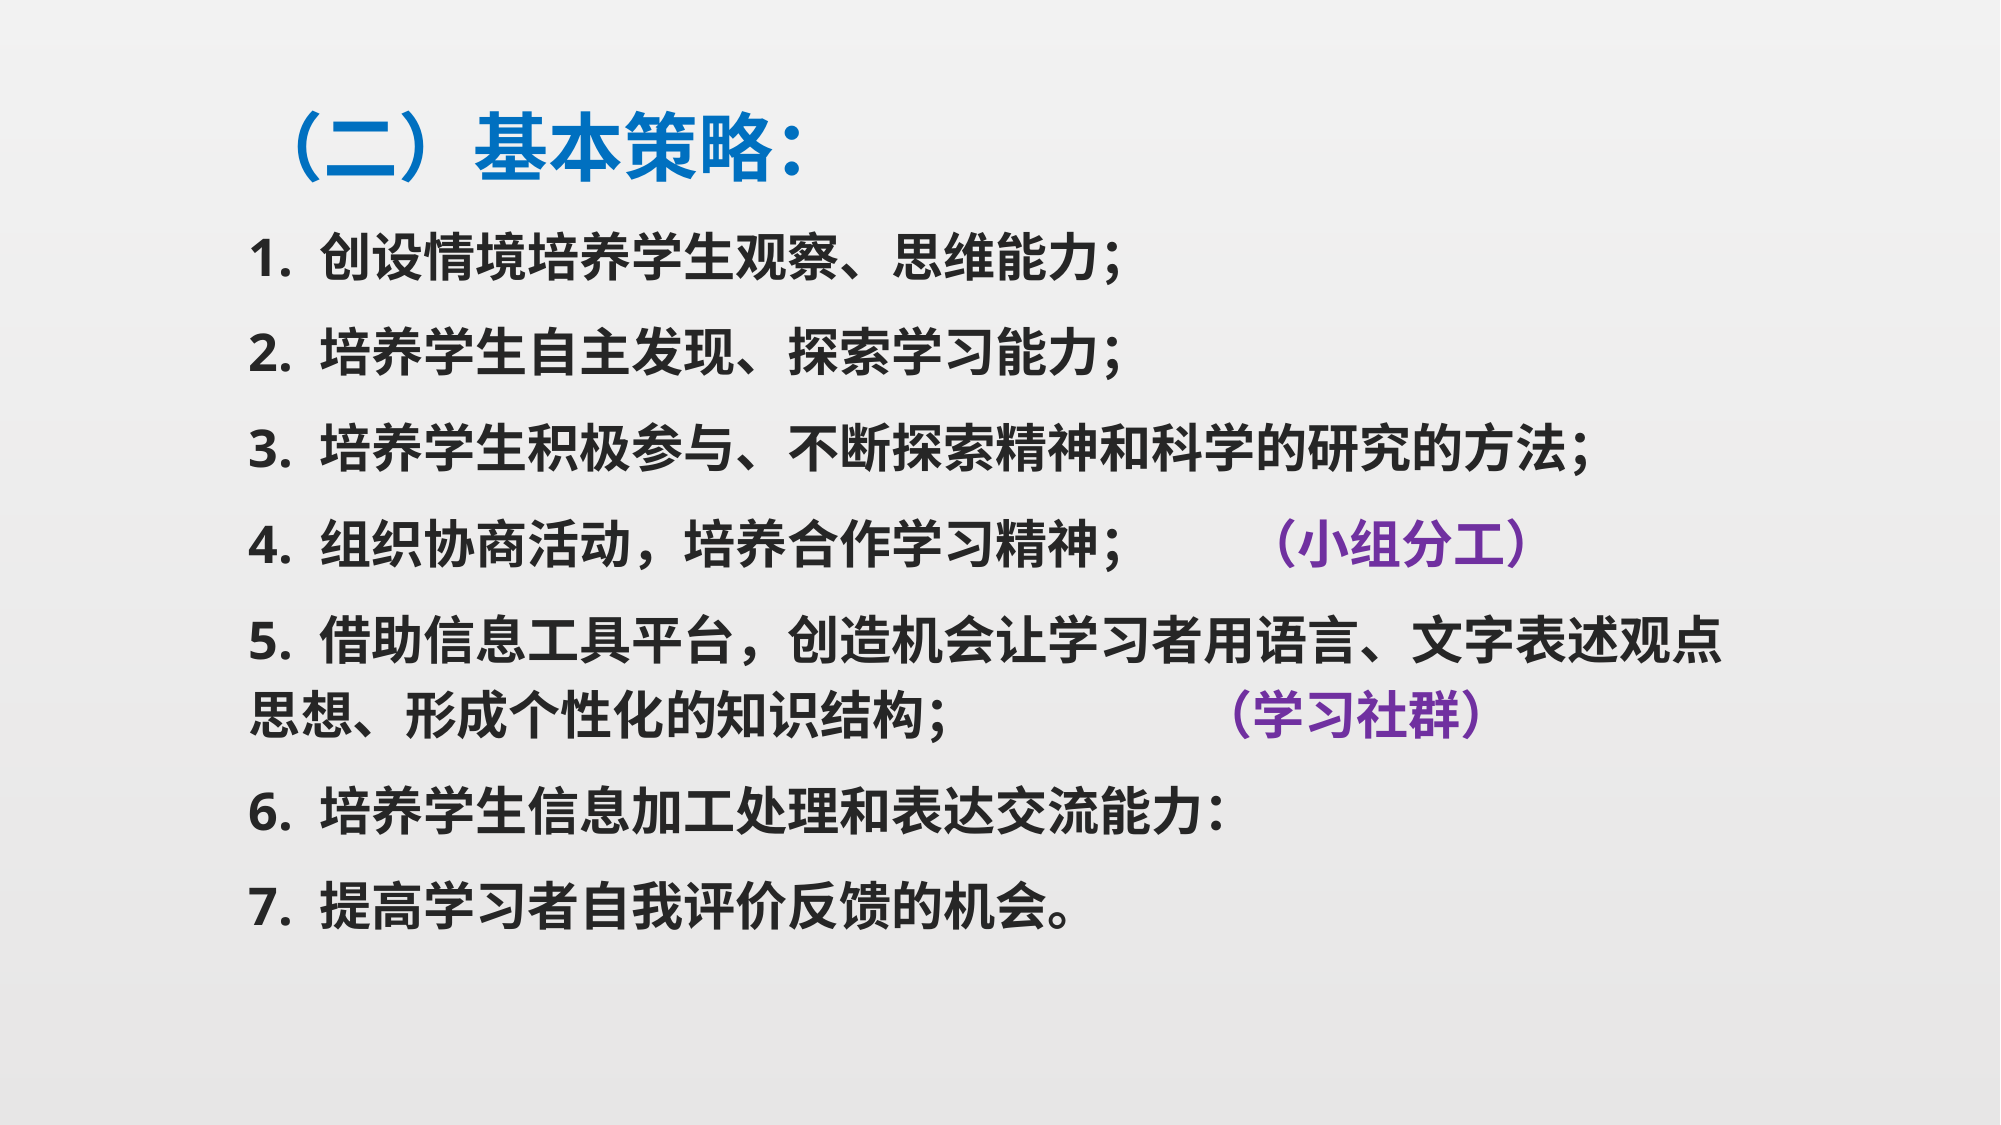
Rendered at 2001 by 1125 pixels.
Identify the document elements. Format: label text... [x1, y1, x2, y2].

list （二）基本策略： 1. 创设情境培养学生观察、思维能力； 2. 培养学生自主发现、探索学习能力； 3. 培养学生积极参与、不断探索精神和科学的研究的方法； 4. 组织协商活动，培养合作学习精神； （小组分工） 5. 借助信息工具平台，创造机会让学习者用语言、文字表述观点思想、形成个性化的知识结构； （学习社群） 6. 培养学生信息加工处理和表达交流能力： 7. 提高学习者自我评价反馈的机会。 [228, 72, 1772, 962]
